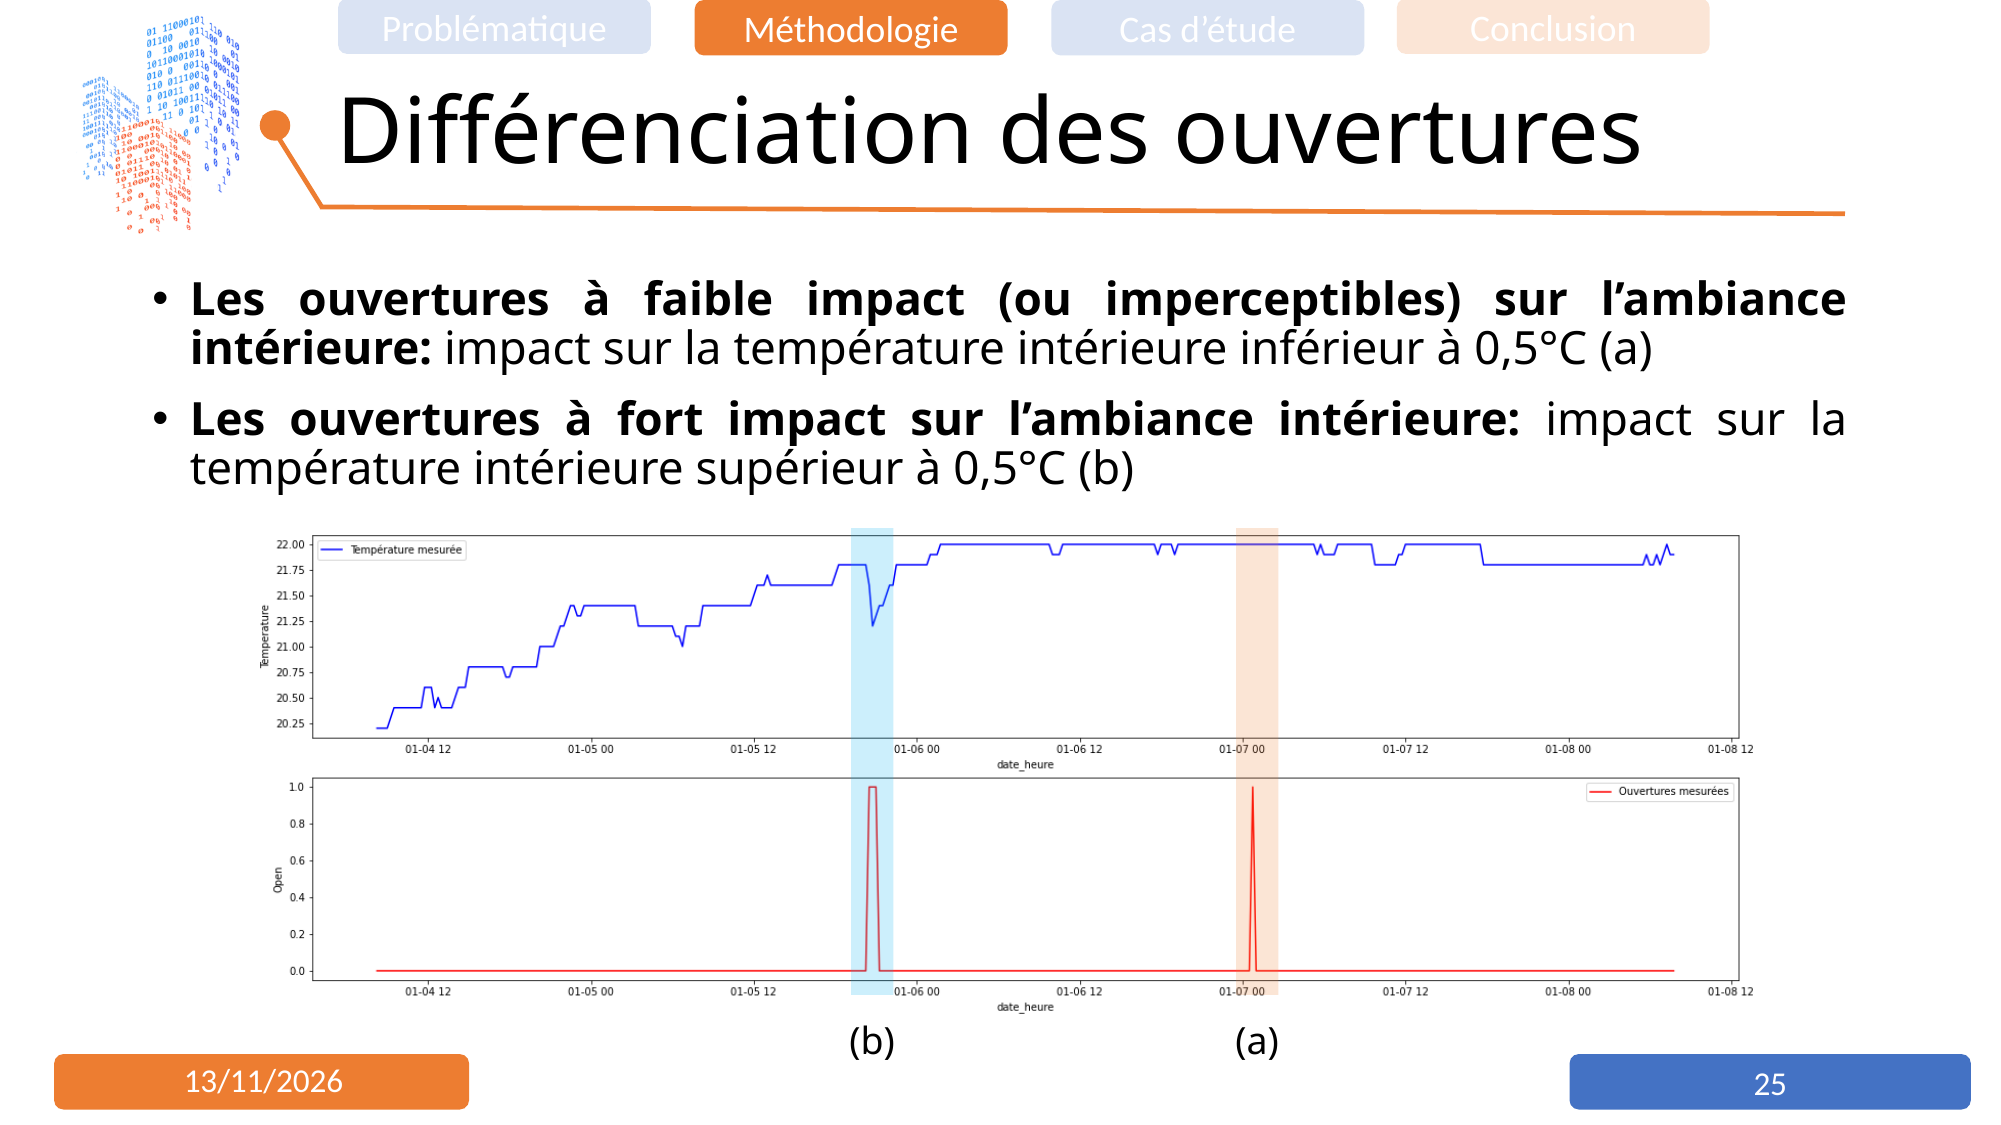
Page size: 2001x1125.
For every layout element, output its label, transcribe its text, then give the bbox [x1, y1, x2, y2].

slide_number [57, 1049, 470, 1110]
text_box (a) [1220, 1020, 1294, 1070]
list Les ouvertures à faible impact (ou imperceptibles) sur l’ambiance intérieure: impact sur la température intérieure inférieur à 0,5°C (a) Les ouvertures à fort impact sur l’ambiance intérieure: impact sur la température intérieure supérieur à 0,5°C (b) [137, 268, 1863, 1014]
text_box Cas d’étude [1050, 0, 1366, 57]
text_box Conclusion [1395, 0, 1711, 56]
text_box (b) [834, 1020, 910, 1070]
picture [254, 528, 1761, 1020]
text_box Problématique [336, 0, 652, 56]
text_box Méthodologie [693, 0, 1009, 57]
picture [57, 0, 260, 253]
slide_number 25 [1569, 1054, 1971, 1110]
title Différenciation des ouvertures [321, 76, 1863, 184]
